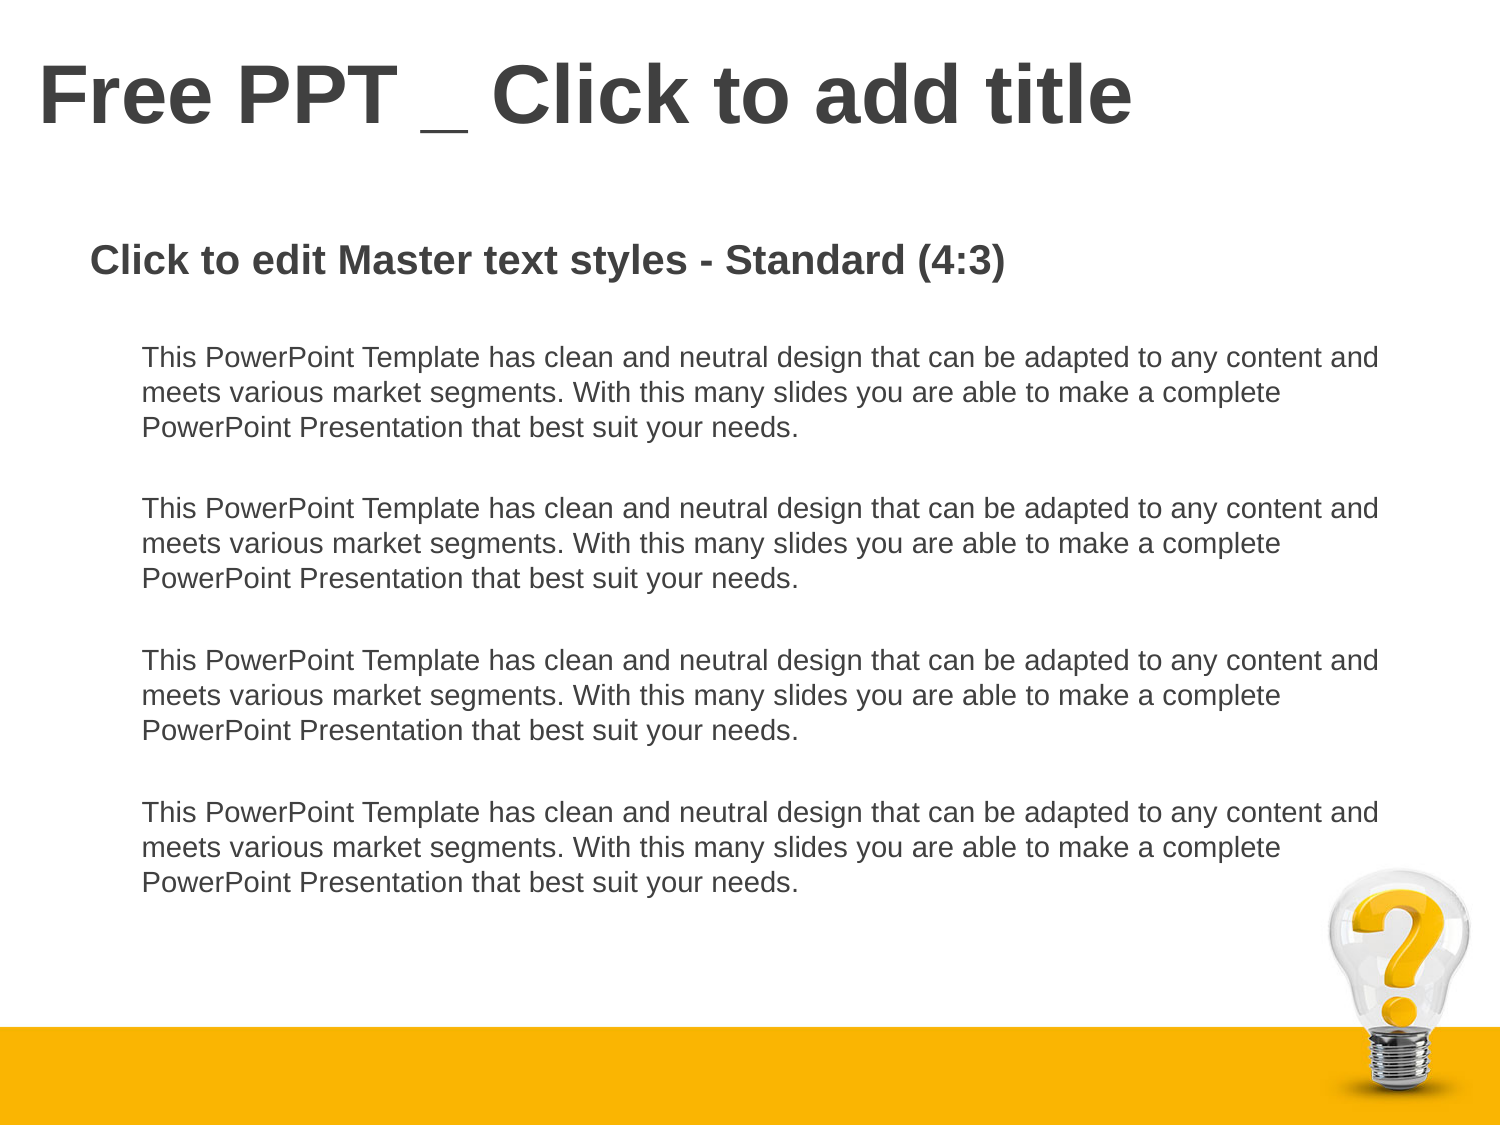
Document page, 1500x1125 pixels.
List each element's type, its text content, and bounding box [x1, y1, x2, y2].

list Click to edit Master text styles - Standard (4:3) [75, 219, 1425, 296]
list This PowerPoint Template has clean and neutral design that can be adapted to any content and meets various market segments. With this many slides you are able to make a complete PowerPoint Presentation that best suit your needs. This PowerPoint Template has clean and neutral design that can be adapted to any content and meets various market segments. With this many slides you are able to make a complete PowerPoint Presentation that best suit your needs. This PowerPoint Template has clean and neutral design that can be adapted to any content and meets various market segments. With this many slides you are able to make a complete PowerPoint Presentation that best suit your needs. This PowerPoint Template has clean and neutral design that can be adapted to any content and meets various market segments. With this many slides you are able to make a complete PowerPoint Presentation that best suit your needs. [76, 330, 1427, 922]
title Free PPT _ Click to add title [0, 2, 1500, 179]
picture [0, 179, 1500, 1125]
